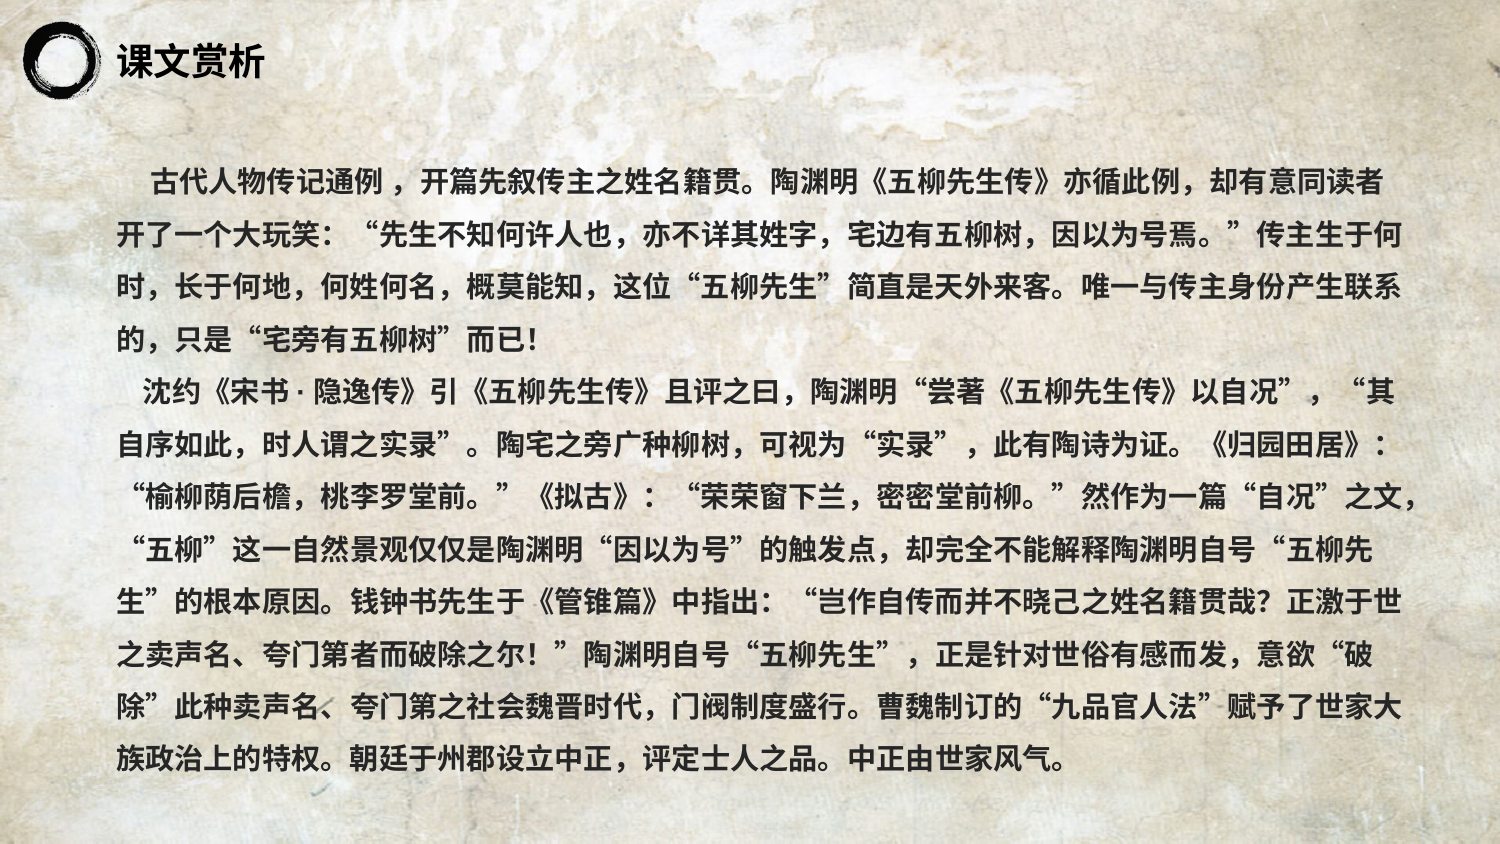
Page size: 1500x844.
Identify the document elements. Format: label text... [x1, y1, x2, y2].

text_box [18, 19, 447, 103]
picture [0, 0, 1500, 844]
text_box 古代人物传记通例 ，开篇先叙传主之姓名籍贯。陶渊明《五柳先生传》亦循此例，却有意同读者开了一个大玩笑：“先生不知何许人也，亦不详其姓字，宅边有五柳树，因以为号焉。”传主生于何时，长于何地，何姓何名，概莫能知，这位“五柳先生”简直是天外来客。唯一与传主身份产生联系的，只是“宅旁有五柳树”而已！ 沈约《宋书·隐逸传》引《五柳先生传》且评之曰，陶渊明“尝著《五柳先生传》以自况”，“其自序如此，时人谓之实录”。陶宅之旁广种柳树，可视为“实录”，此有陶诗为证。《归园田居》：“榆柳荫后檐，桃李罗堂前。”《拟古》：“荣荣窗下兰，密密堂前柳。”然作为一篇“自况”之文，“五柳”这一自然景观仅仅是陶渊明“因以为号”的触发点，却完全不能解释陶渊明自号“五柳先生”的根本原因。钱钟书先生于《管锥篇》中指出：“岂作自传而并不晓己之姓名籍贯哉？正激于世之卖声名、夸门第者而破除之尔！”陶渊明自号“五柳先生”，正是针对世俗有感而发，意欲“破除”此种卖声名、夸门第之社会魏晋时代，门阀制度盛行。曹魏制订的“九品官人法”赋予了世家大族政治上的特权。朝廷于州郡设立中正，评定士人之品。中正由世家风气。 [101, 138, 1422, 783]
